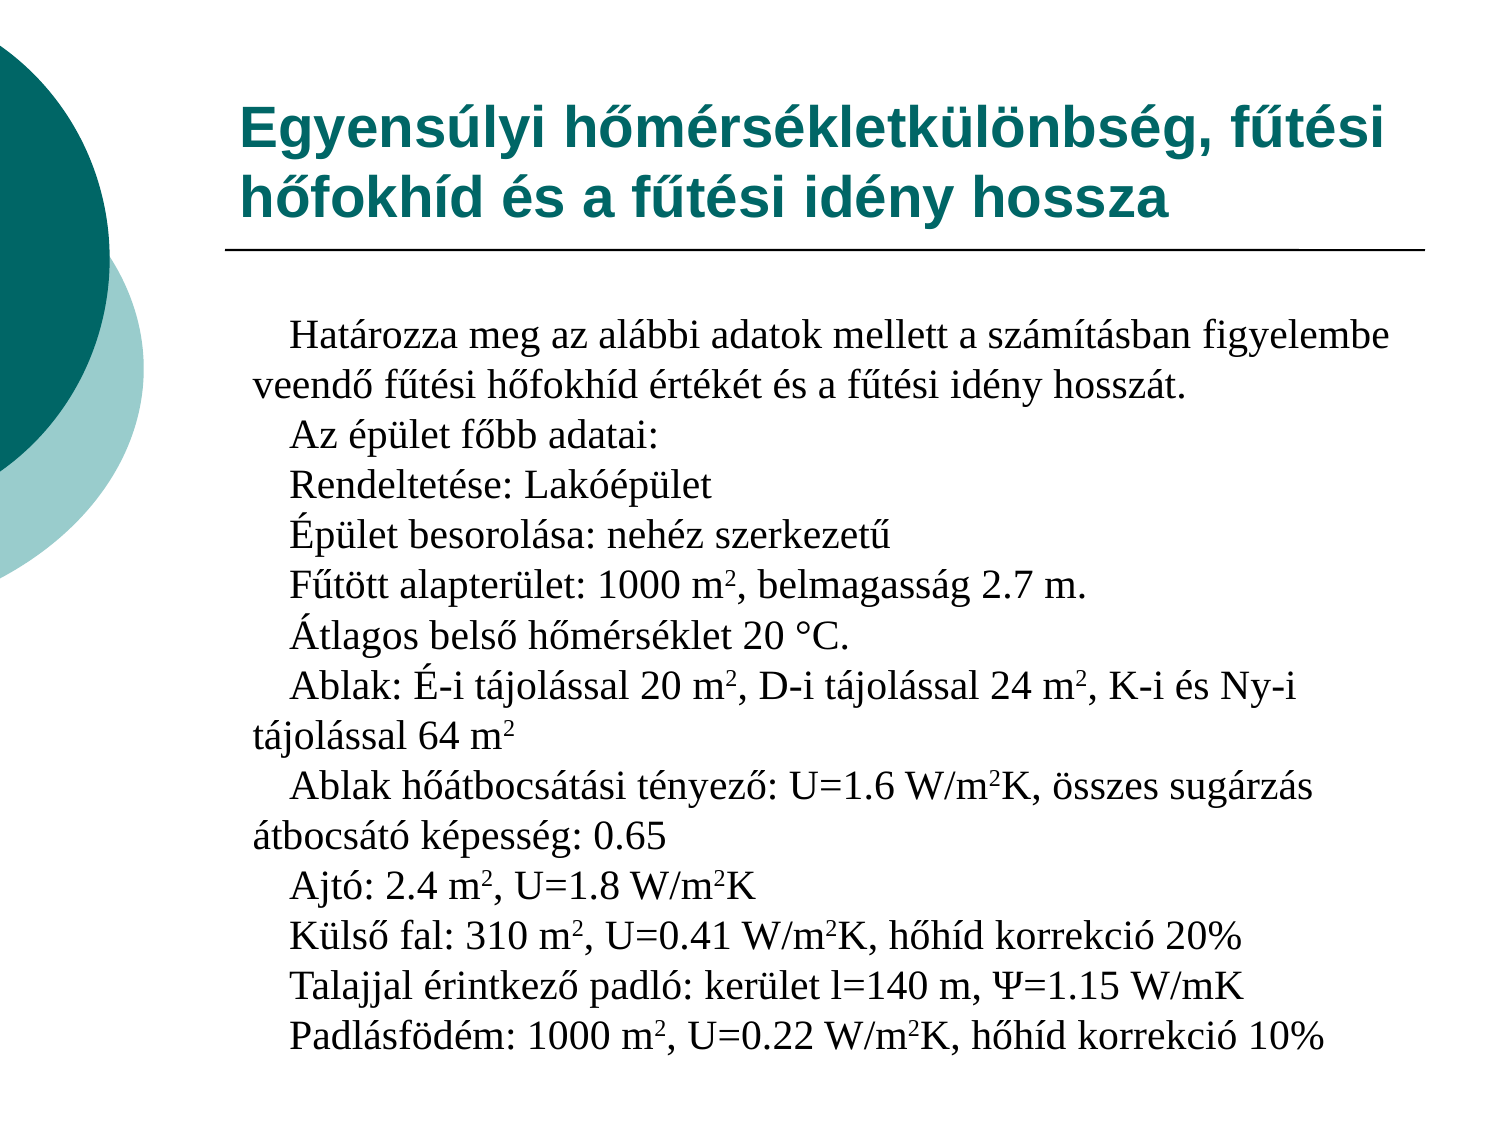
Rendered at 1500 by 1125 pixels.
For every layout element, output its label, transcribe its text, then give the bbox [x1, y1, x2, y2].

title Egyensúlyi hőmérsékletkülönbség, fűtési hőfokhíd és a fűtési idény hossza [224, 49, 1425, 237]
list Határozza meg az alábbi adatok mellett a számításban figyelembe veendő fűtési hőfokhíd értékét és a fűtési idény hosszát. Az épület főbb adatai: Rendeltetése: Lakóépület Épület besorolása: nehéz szerkezetű Fűtött alapterület: 1000 m2, belmagasság 2.7 m. Átlagos belső hőmérséklet 20 °C. Ablak: É-i tájolással 20 m2, D-i tájolással 24 m2, K-i és Ny-i tájolással 64 m2 Ablak hőátbocsátási tényező: U=1.6 W/m2K, összes sugárzás átbocsátó képesség: 0.65 Ajtó: 2.4 m2, U=1.8 W/m2K Külső fal: 310 m2, U=0.41 W/m2K, hőhíd korrekció 20% Talajjal érintkező padló: kerület l=140 m, Ψ=1.15 W/mK Padlásfödém: 1000 m2, U=0.22 W/m2K, hőhíd korrekció 10% [237, 299, 1463, 1083]
